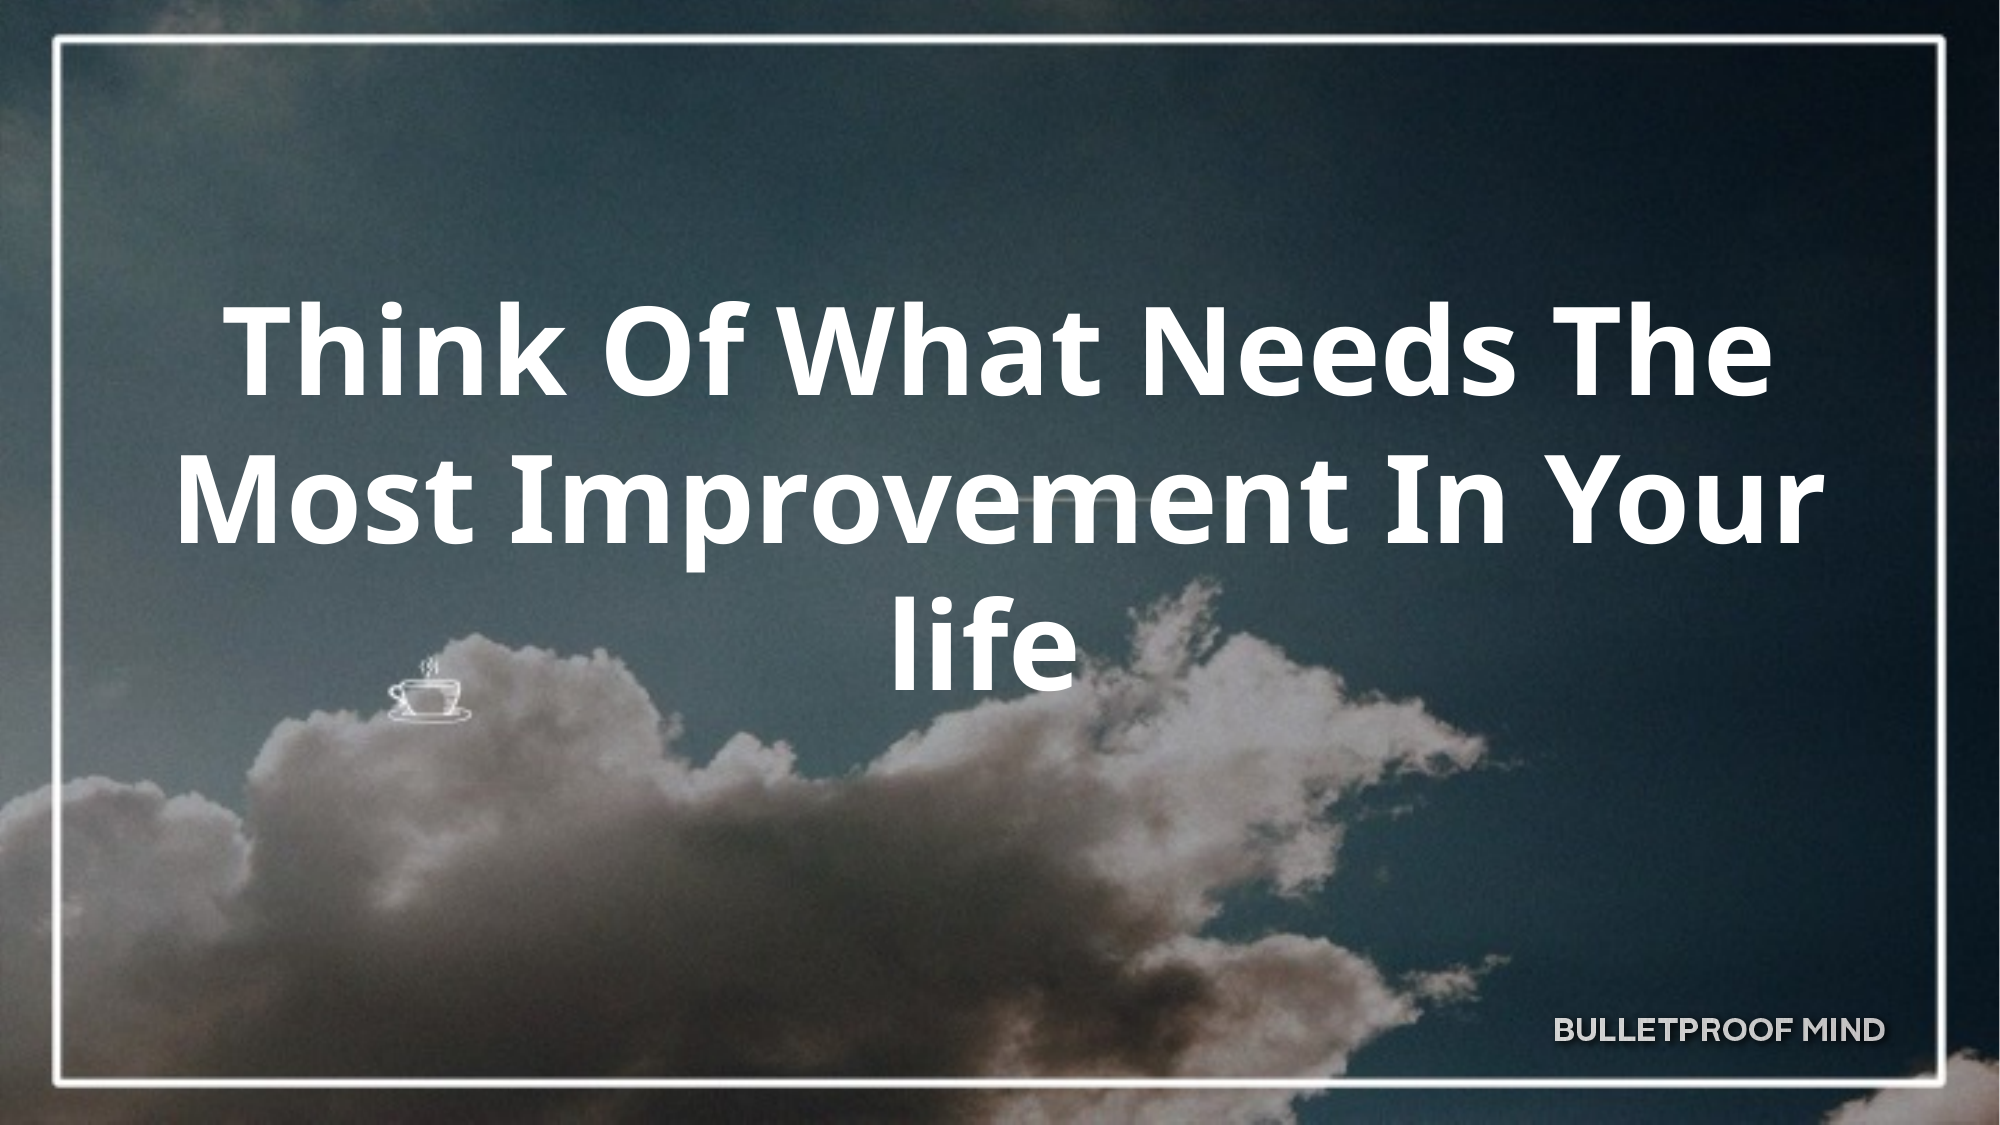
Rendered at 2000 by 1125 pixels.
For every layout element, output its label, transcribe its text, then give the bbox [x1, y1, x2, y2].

picture [0, 0, 2000, 1125]
list Think Of What Needs The Most Improvement In Your life [99, 262, 1900, 1005]
